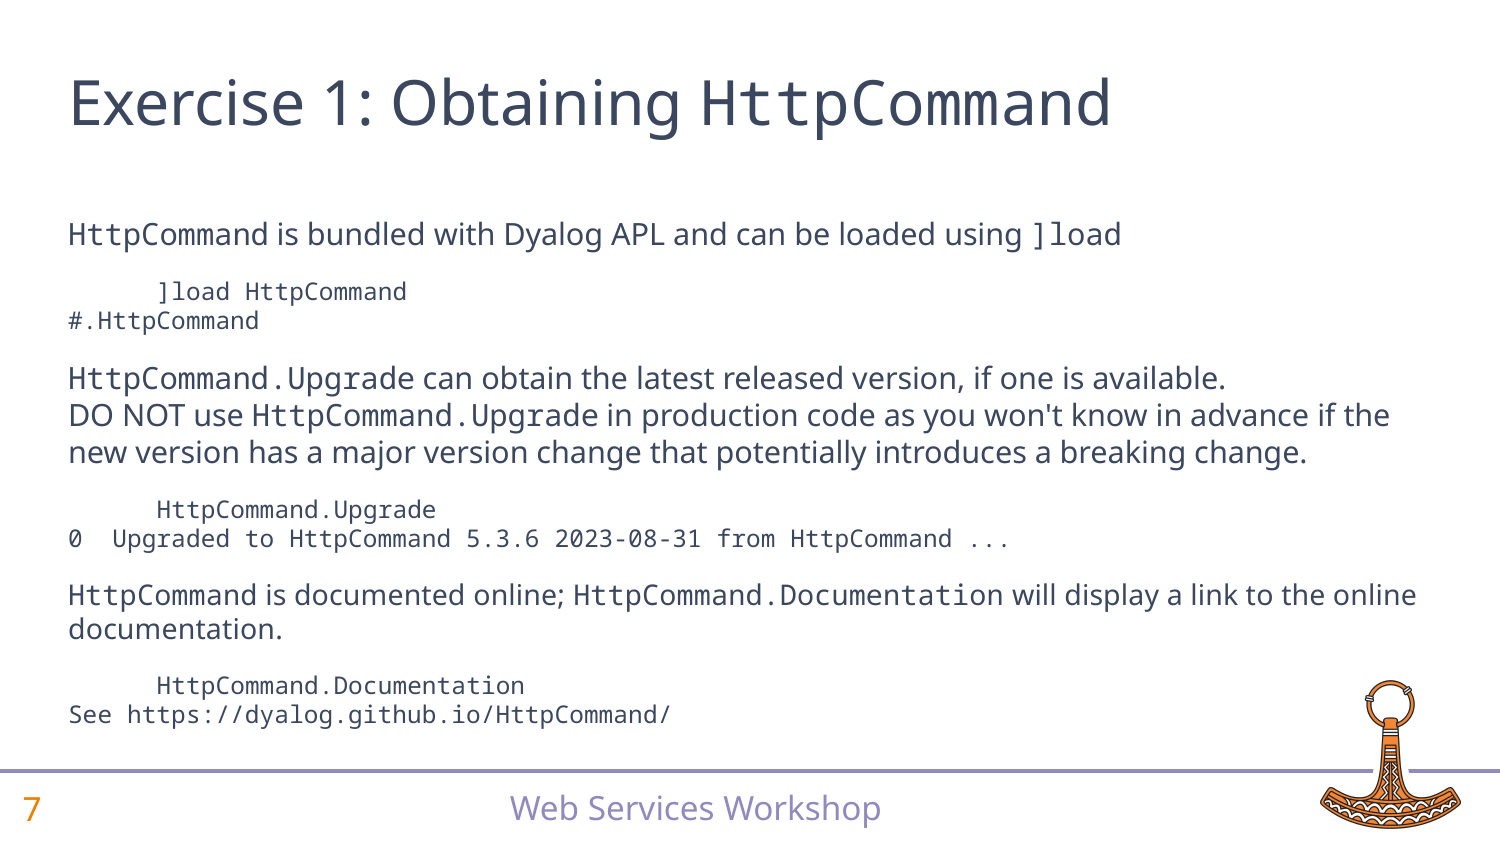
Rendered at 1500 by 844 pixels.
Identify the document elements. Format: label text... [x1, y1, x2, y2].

list HttpCommand is bundled with Dyalog APL and can be loaded using ]load ]load HttpCommand #.HttpCommand HttpCommand.Upgrade can obtain the latest released version, if one is available. DO NOT use HttpCommand.Upgrade in production code as you won't know in advance if the new version has a major version change that potentially introduces a breaking change. HttpCommand.Upgrade 0 Upgraded to HttpCommand 5.3.6 2023-08-31 from HttpCommand ... HttpCommand is documented online; HttpCommand.Documentation will display a link to the online documentation. HttpCommand.Documentation See https://dyalog.github.io/HttpCommand/ [53, 207, 1453, 740]
title Exercise 1: Obtaining HttpCommand [53, 43, 1203, 157]
picture [1320, 680, 1461, 829]
